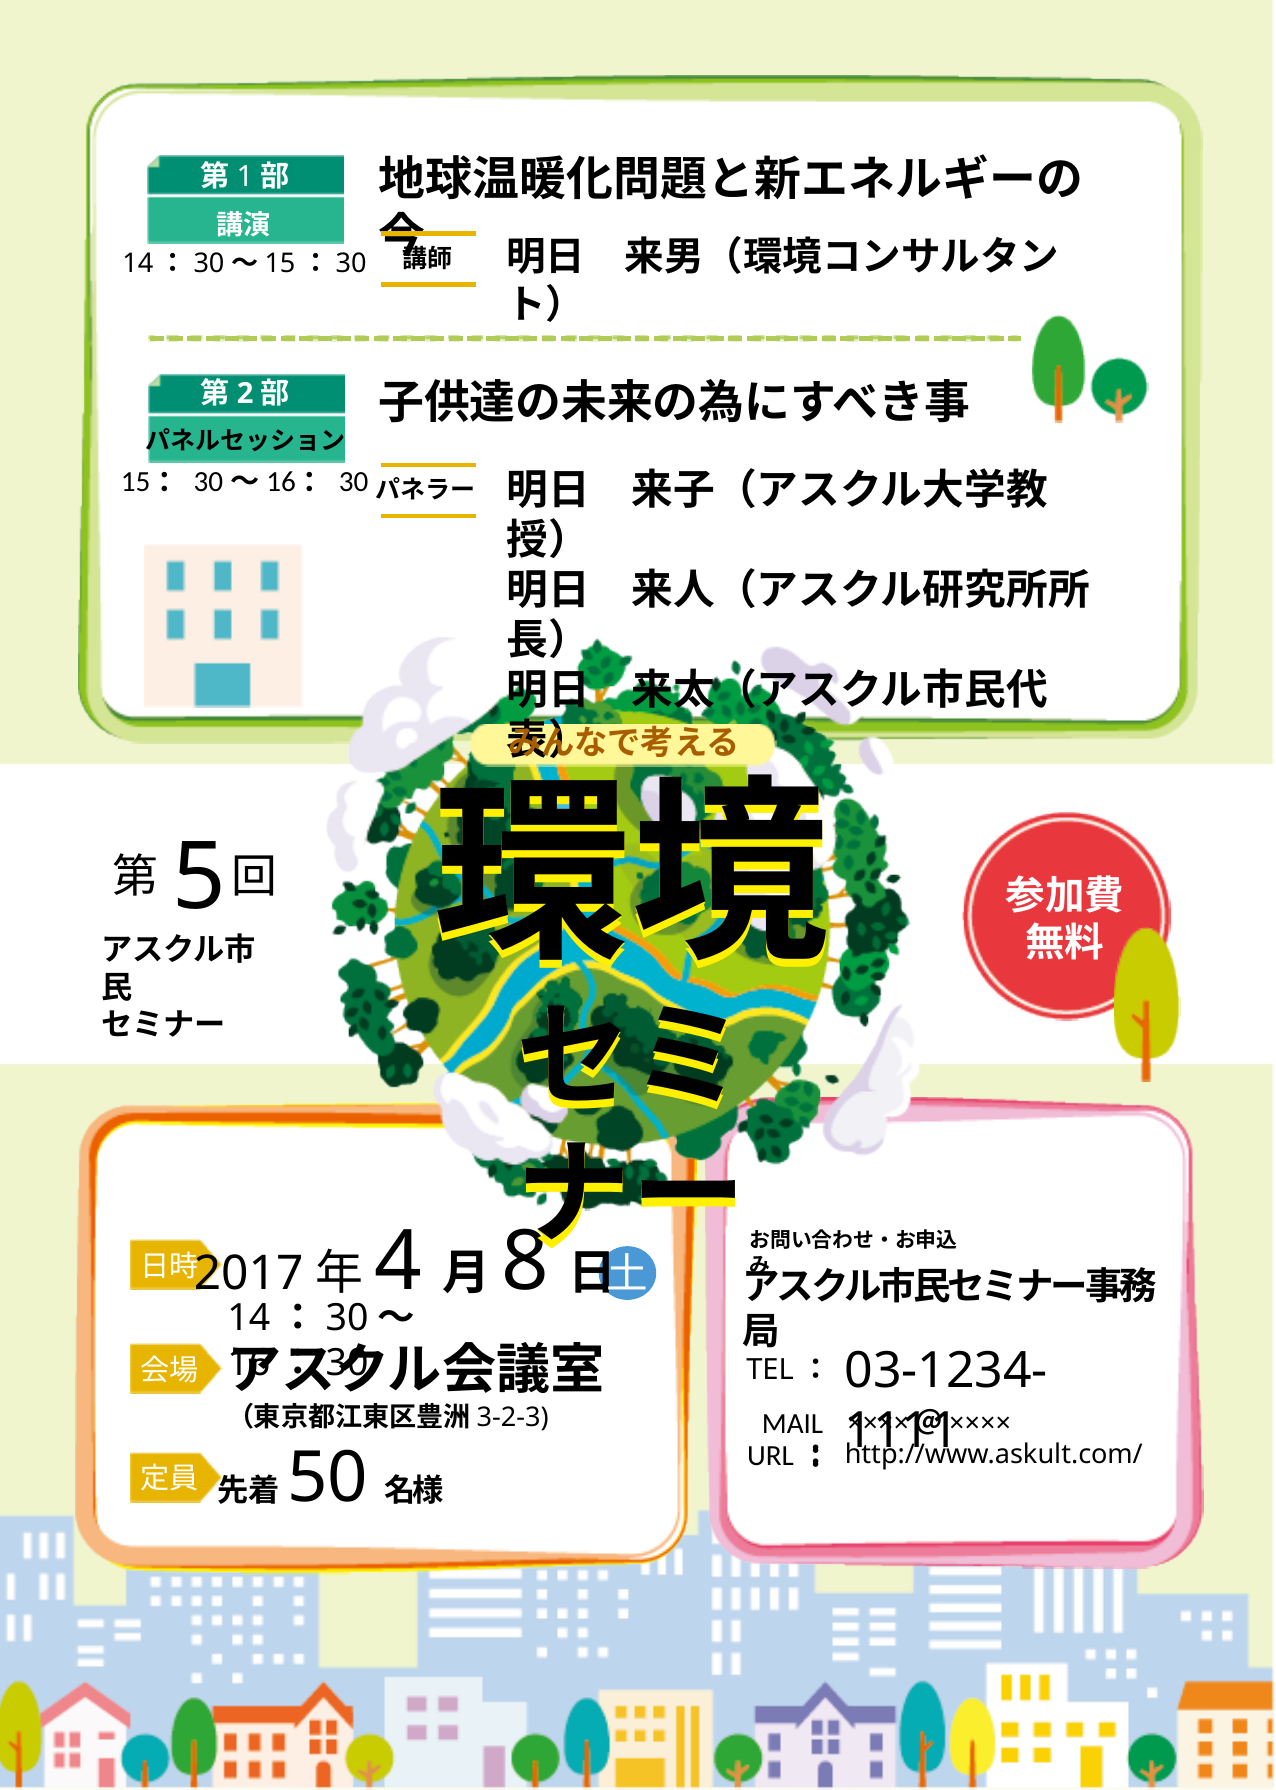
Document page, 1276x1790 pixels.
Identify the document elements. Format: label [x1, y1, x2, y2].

picture [0, 0, 1276, 1790]
text_box [125, 1452, 223, 1503]
text_box [125, 1343, 223, 1394]
text_box [125, 1239, 223, 1291]
